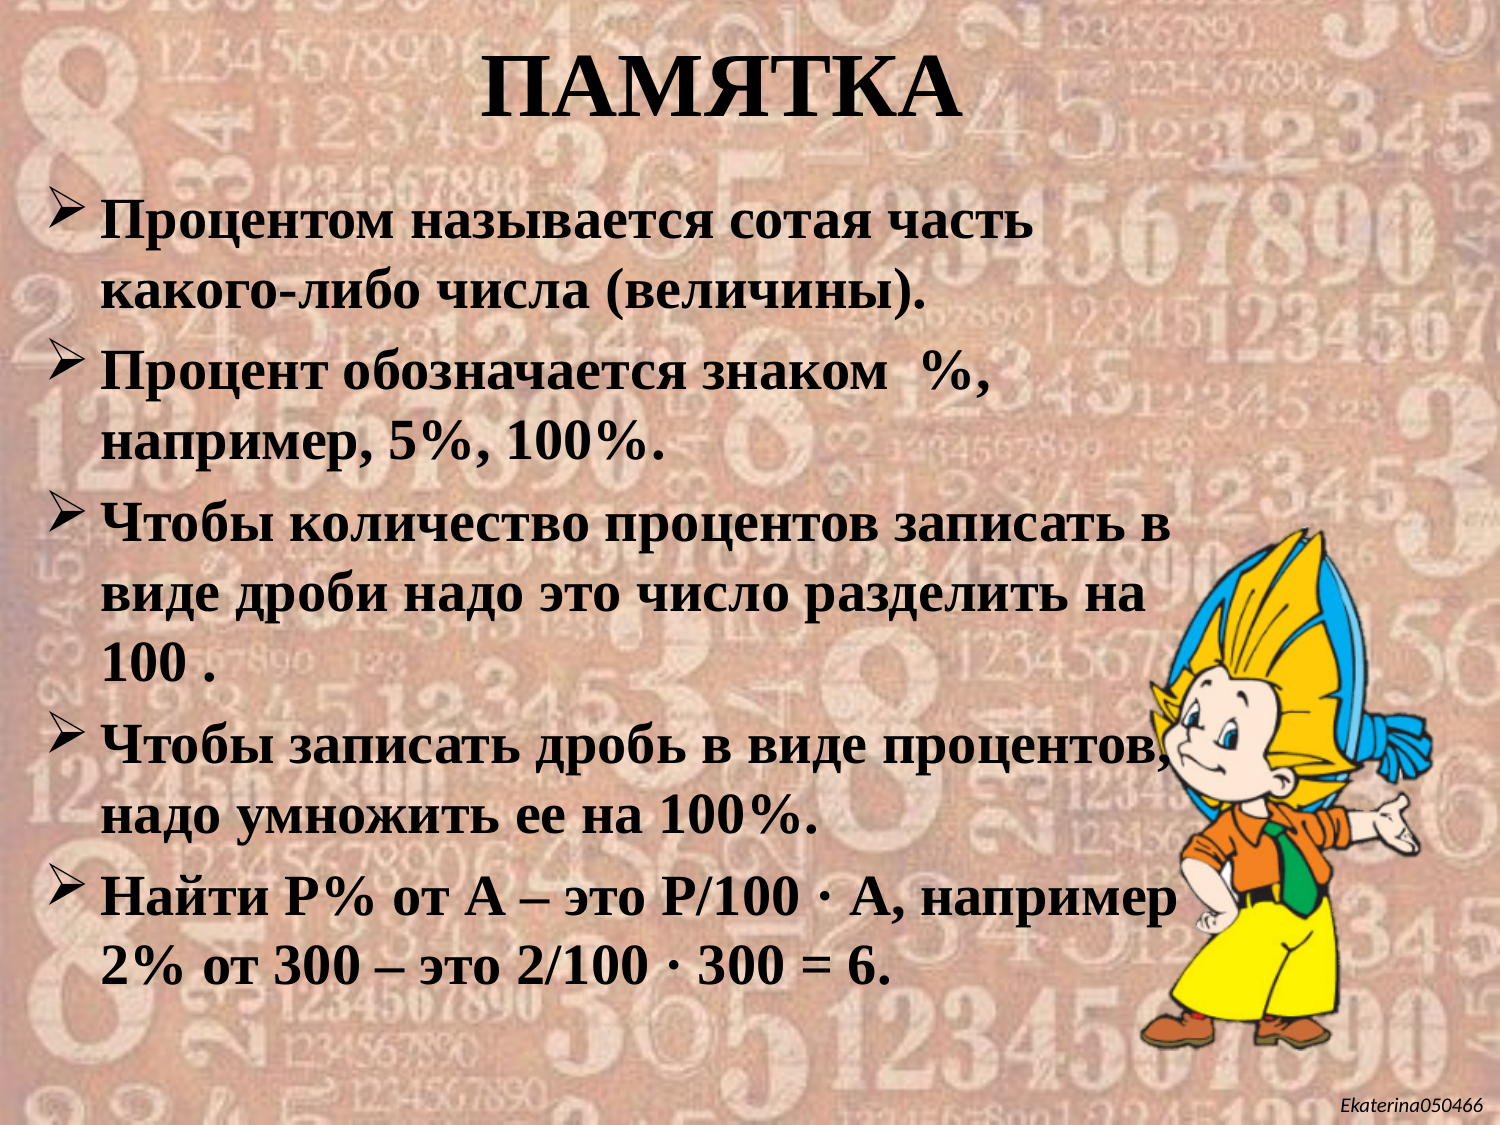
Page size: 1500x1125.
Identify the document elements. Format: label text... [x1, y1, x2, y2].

text_box ПАМЯТКА [465, 17, 980, 142]
picture [1223, 527, 1436, 1051]
text_box Процентом называется сотая часть какого-либо числа (величины). Процент обозначается знаком %, например, 5%, 100%. Чтобы количество процентов записать в виде дроби надо это число разделить на 100 . Чтобы записать дробь в виде процентов, надо умножить ее на 100%. Найти Р% от А – это Р/100 · А, например 2% от 300 – это 2/100 · 300 = 6. [29, 172, 1223, 1079]
